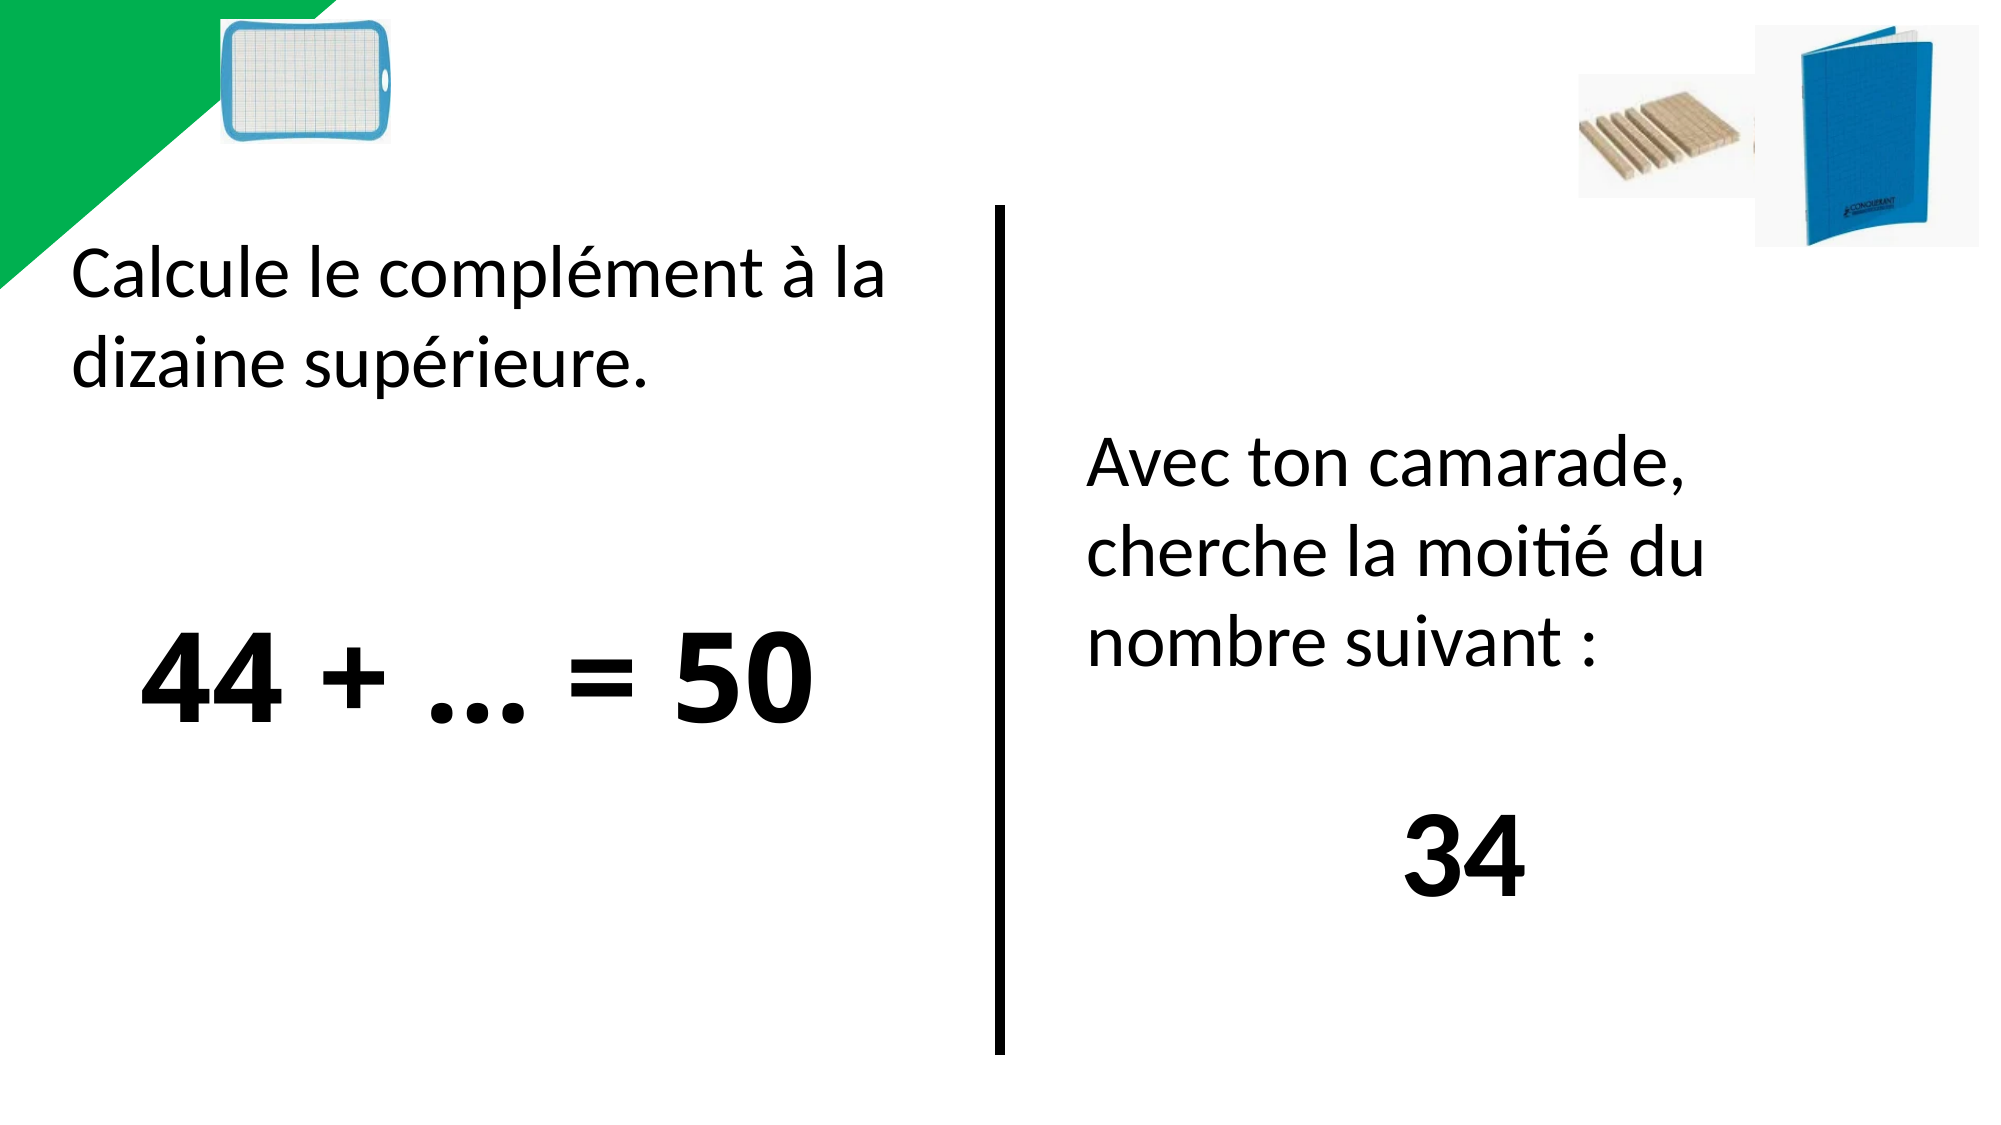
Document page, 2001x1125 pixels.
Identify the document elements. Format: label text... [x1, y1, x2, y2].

text_box Calcule le complément à la dizaine supérieure. [56, 214, 979, 410]
text_box 44 + … = 50 [76, 590, 880, 755]
text_box Avec ton camarade, cherche la moitié du nombre suivant : 34 [1071, 404, 1855, 929]
picture [1578, 25, 1979, 247]
text_box [0, 0, 337, 290]
picture [220, 19, 391, 144]
